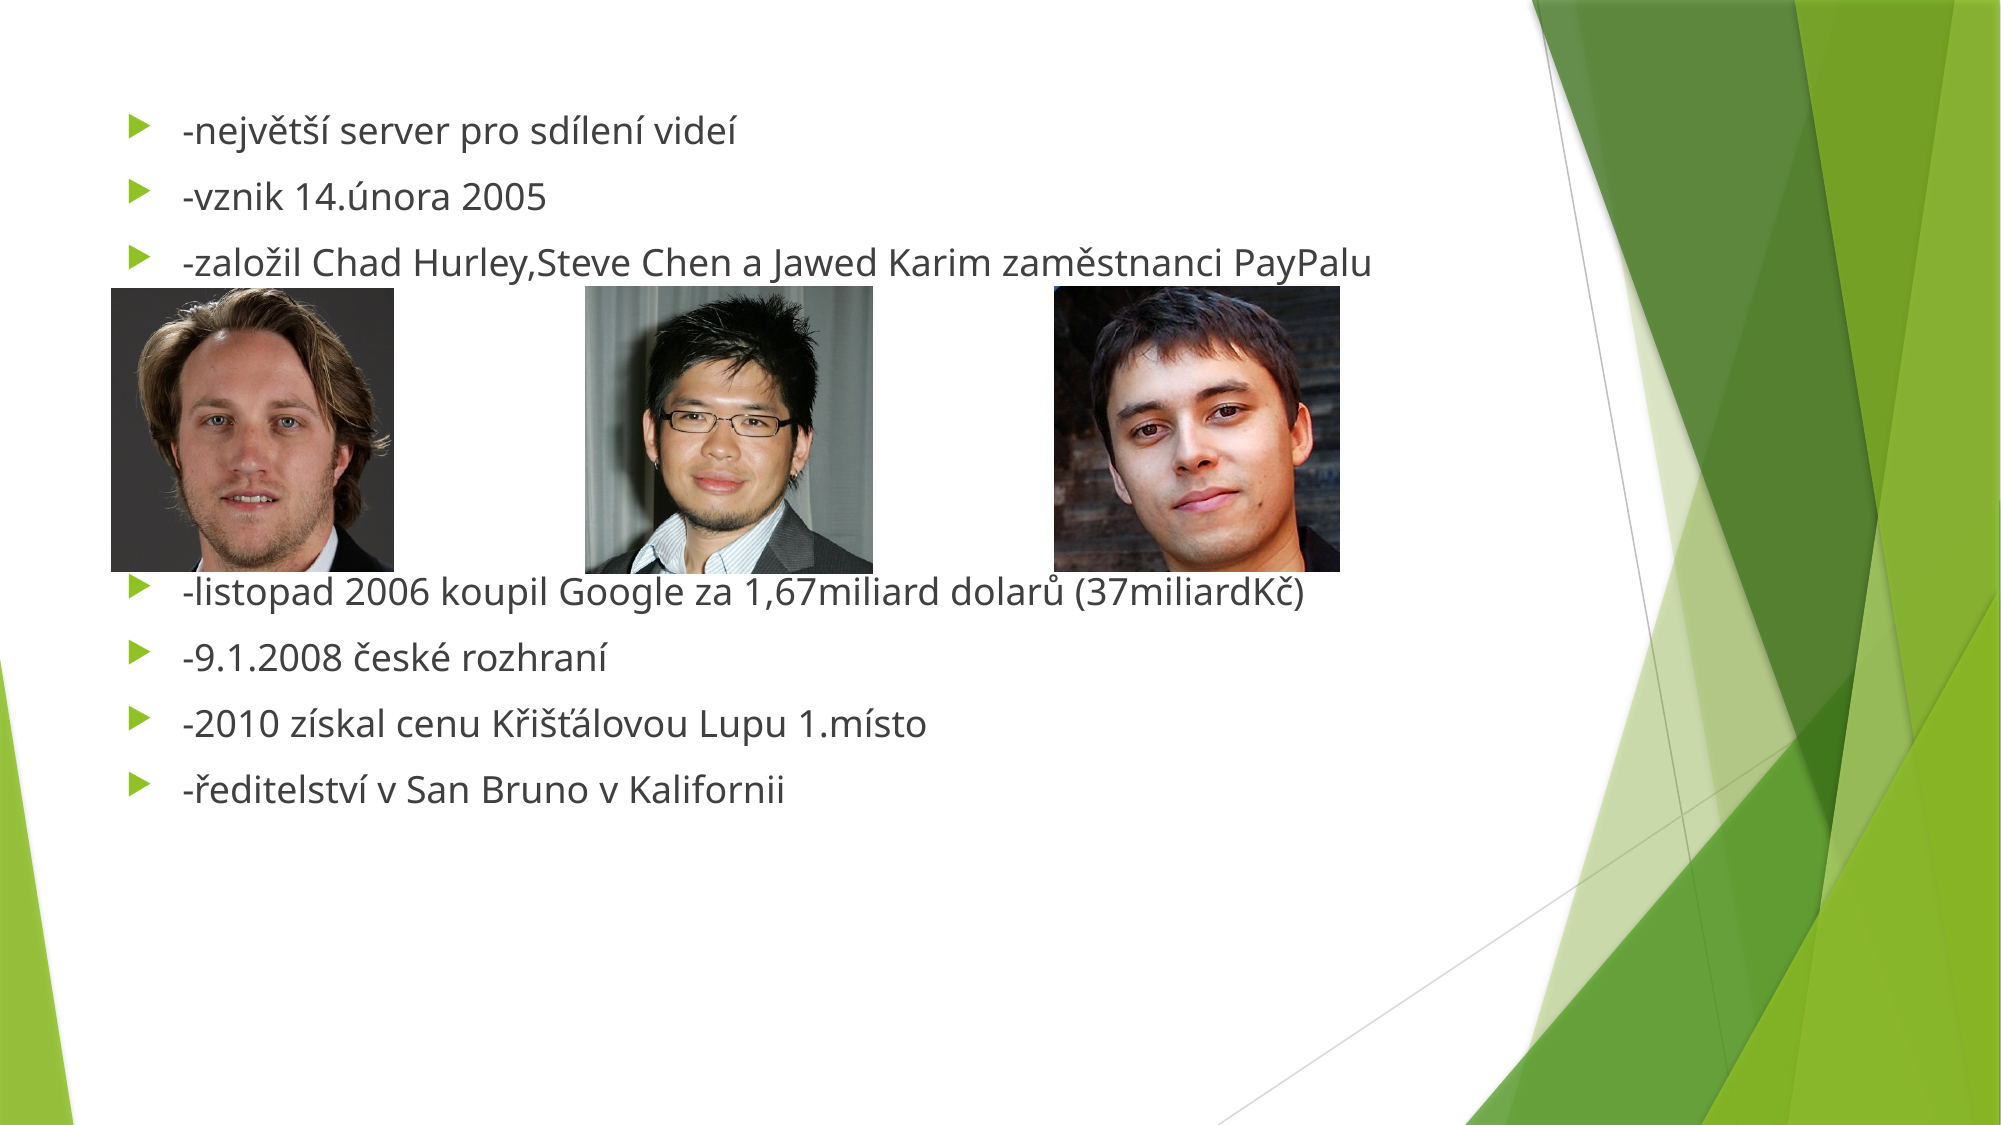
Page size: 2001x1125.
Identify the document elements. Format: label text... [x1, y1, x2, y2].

picture [110, 288, 394, 572]
picture [1054, 286, 1340, 572]
picture [585, 286, 874, 574]
list -největší server pro sdílení videí -vznik 14.února 2005 -založil Chad Hurley,Steve Chen a Jawed Karim zaměstnanci PayPalu -listopad 2006 koupil Google za 1,67miliard dolarů (37miliardKč) -9.1.2008 české rozhraní -2010 získal cenu Křišťálovou Lupu 1.místo -ředitelství v San Bruno v Kalifornii [111, 99, 1522, 950]
